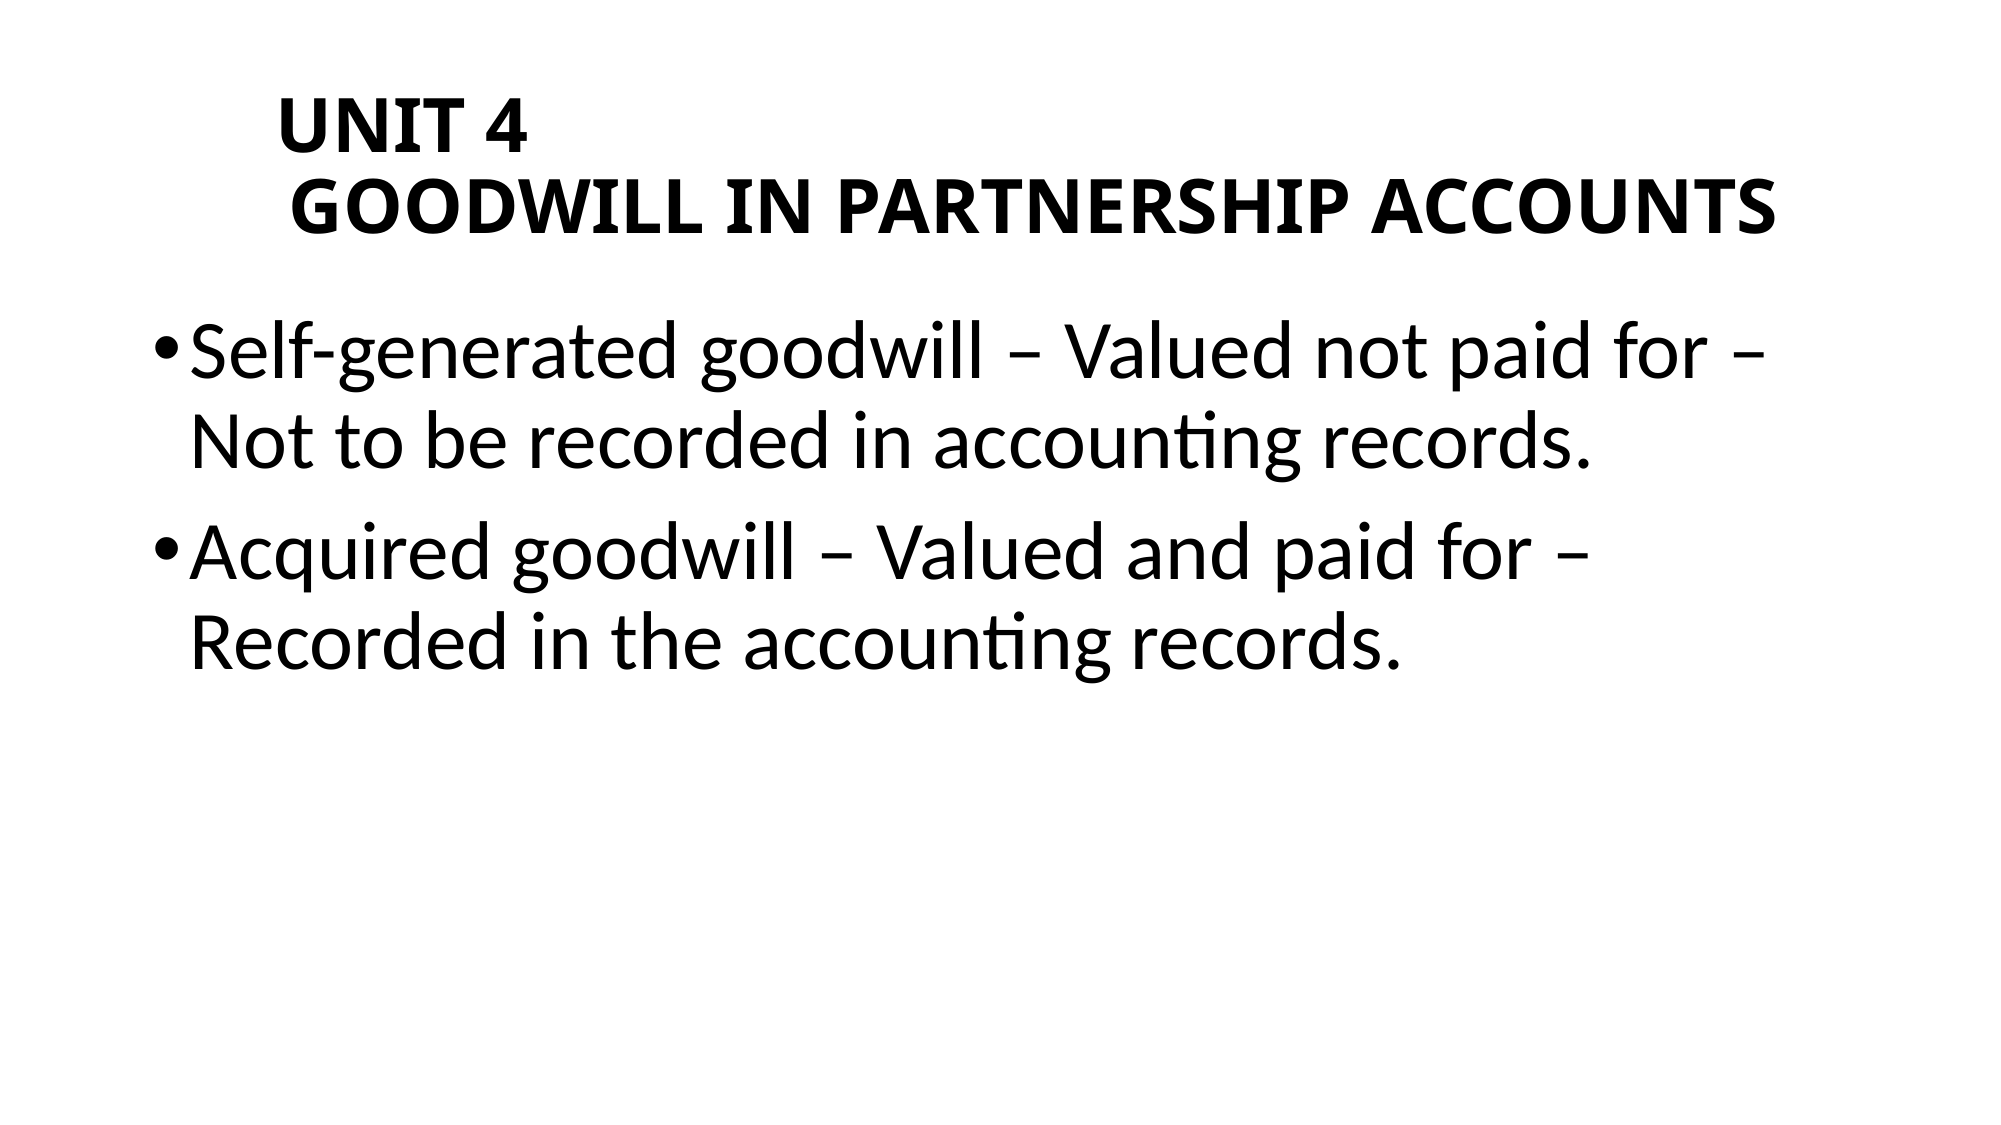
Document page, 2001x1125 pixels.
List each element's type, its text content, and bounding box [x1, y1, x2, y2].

title UNIT 4 GOODWILL IN PARTNERSHIP ACCOUNTS [137, 59, 1863, 278]
list Self-generated goodwill – Valued not paid for – Not to be recorded in accounting records. Acquired goodwill – Valued and paid for – Recorded in the accounting records. [137, 299, 1863, 1014]
